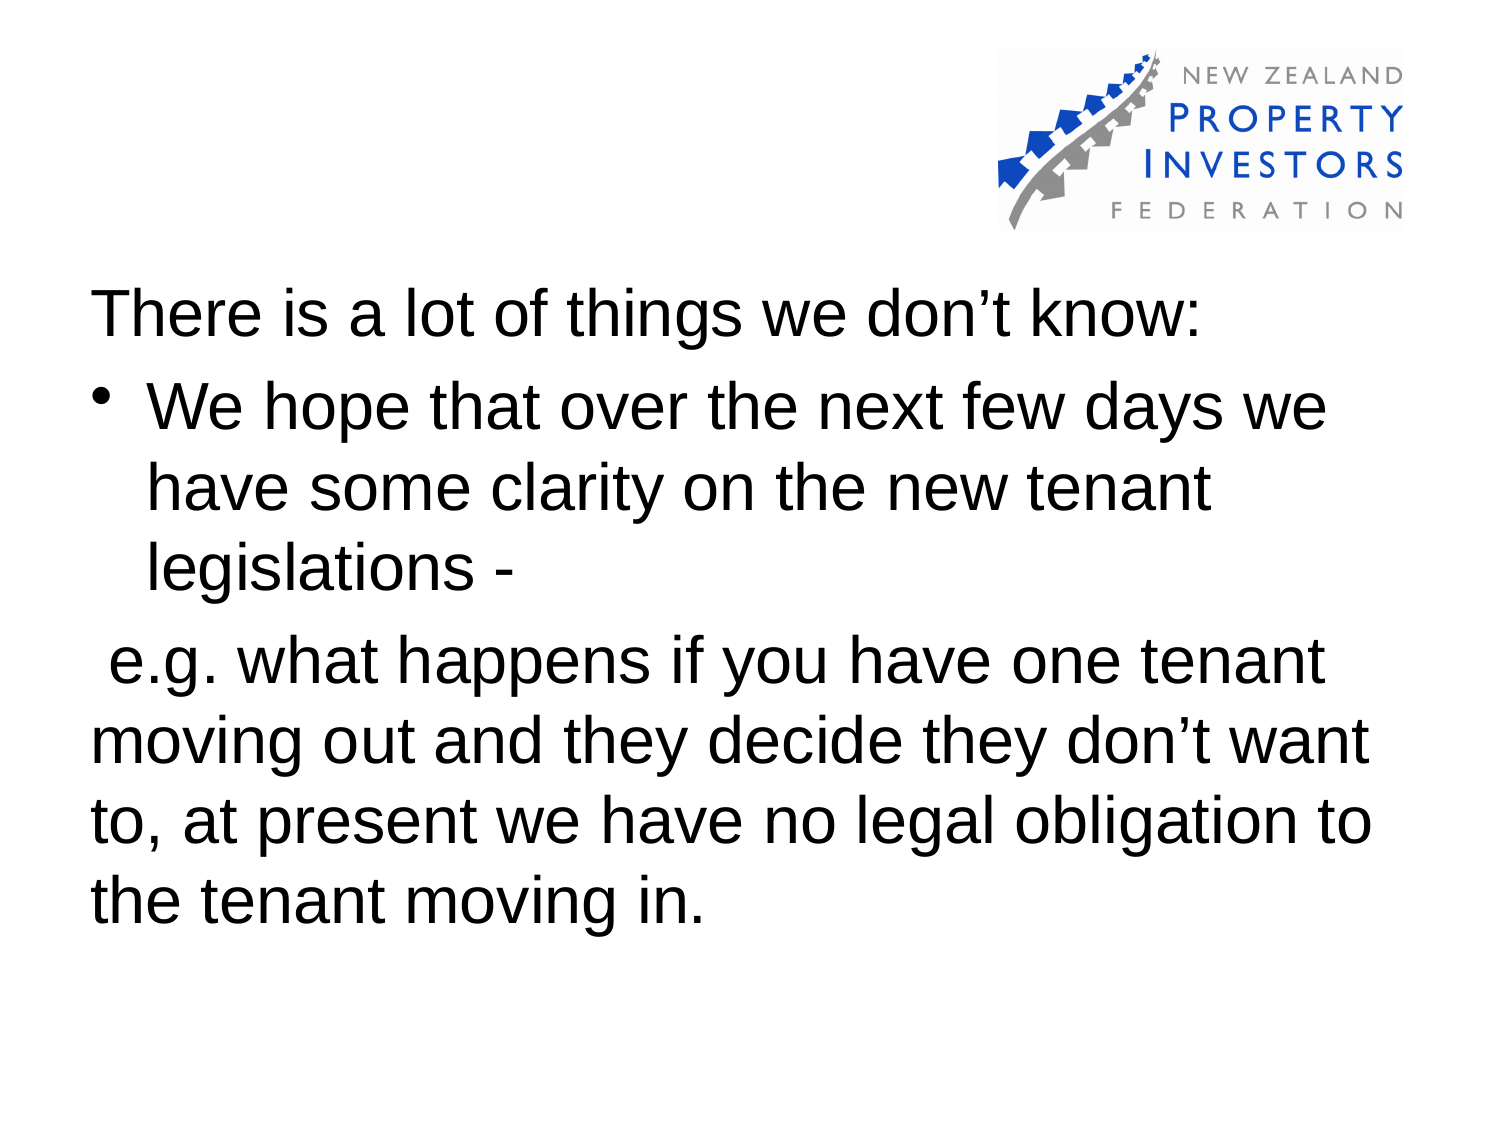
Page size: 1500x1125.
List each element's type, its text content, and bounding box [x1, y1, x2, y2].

picture [997, 49, 1403, 230]
list There is a lot of things we don’t know: We hope that over the next few days we have some clarity on the new tenant legislations - e.g. what happens if you have one tenant moving out and they decide they don’t want to, at present we have no legal obligation to the tenant moving in. [74, 262, 1426, 1006]
